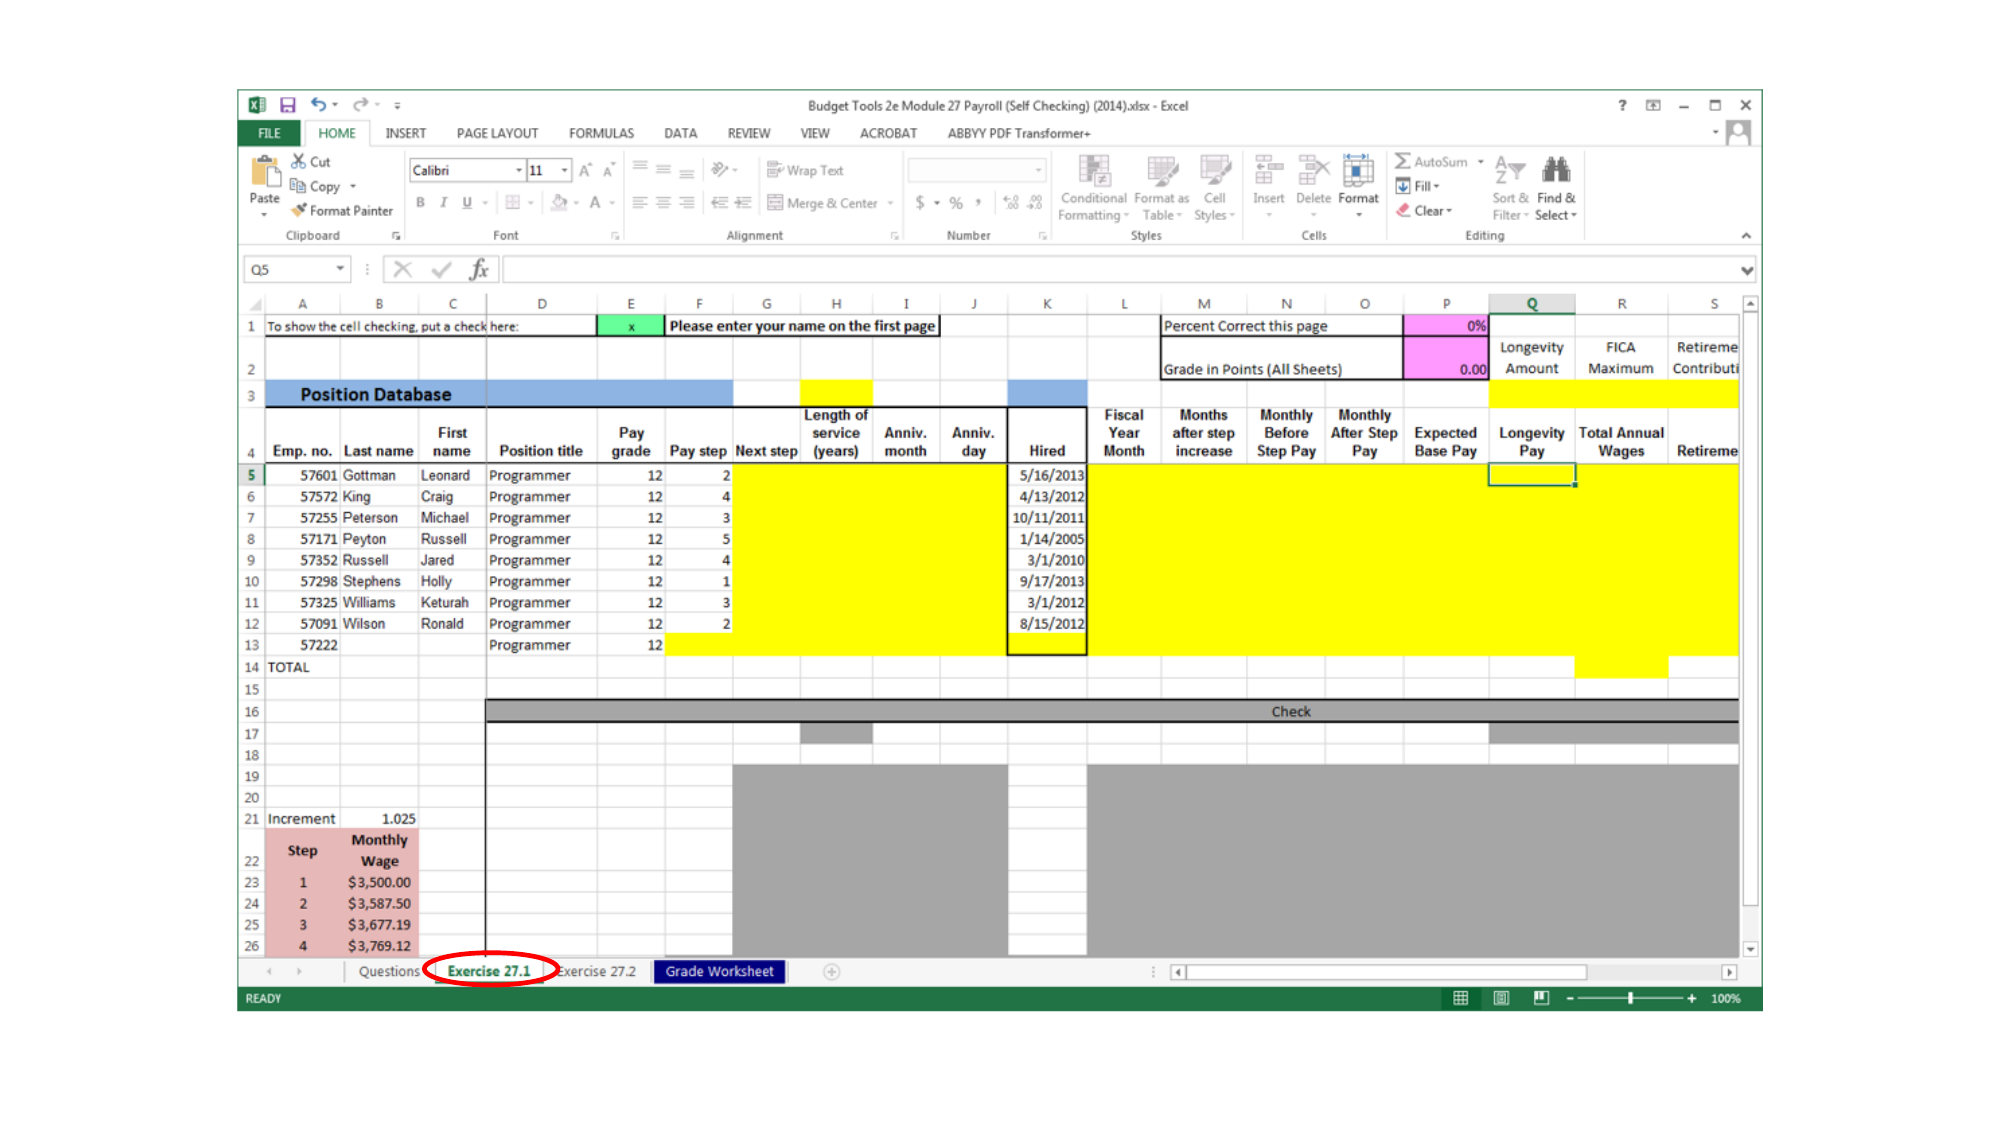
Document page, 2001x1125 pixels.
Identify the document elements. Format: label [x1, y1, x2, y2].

list [236, 88, 1763, 1014]
